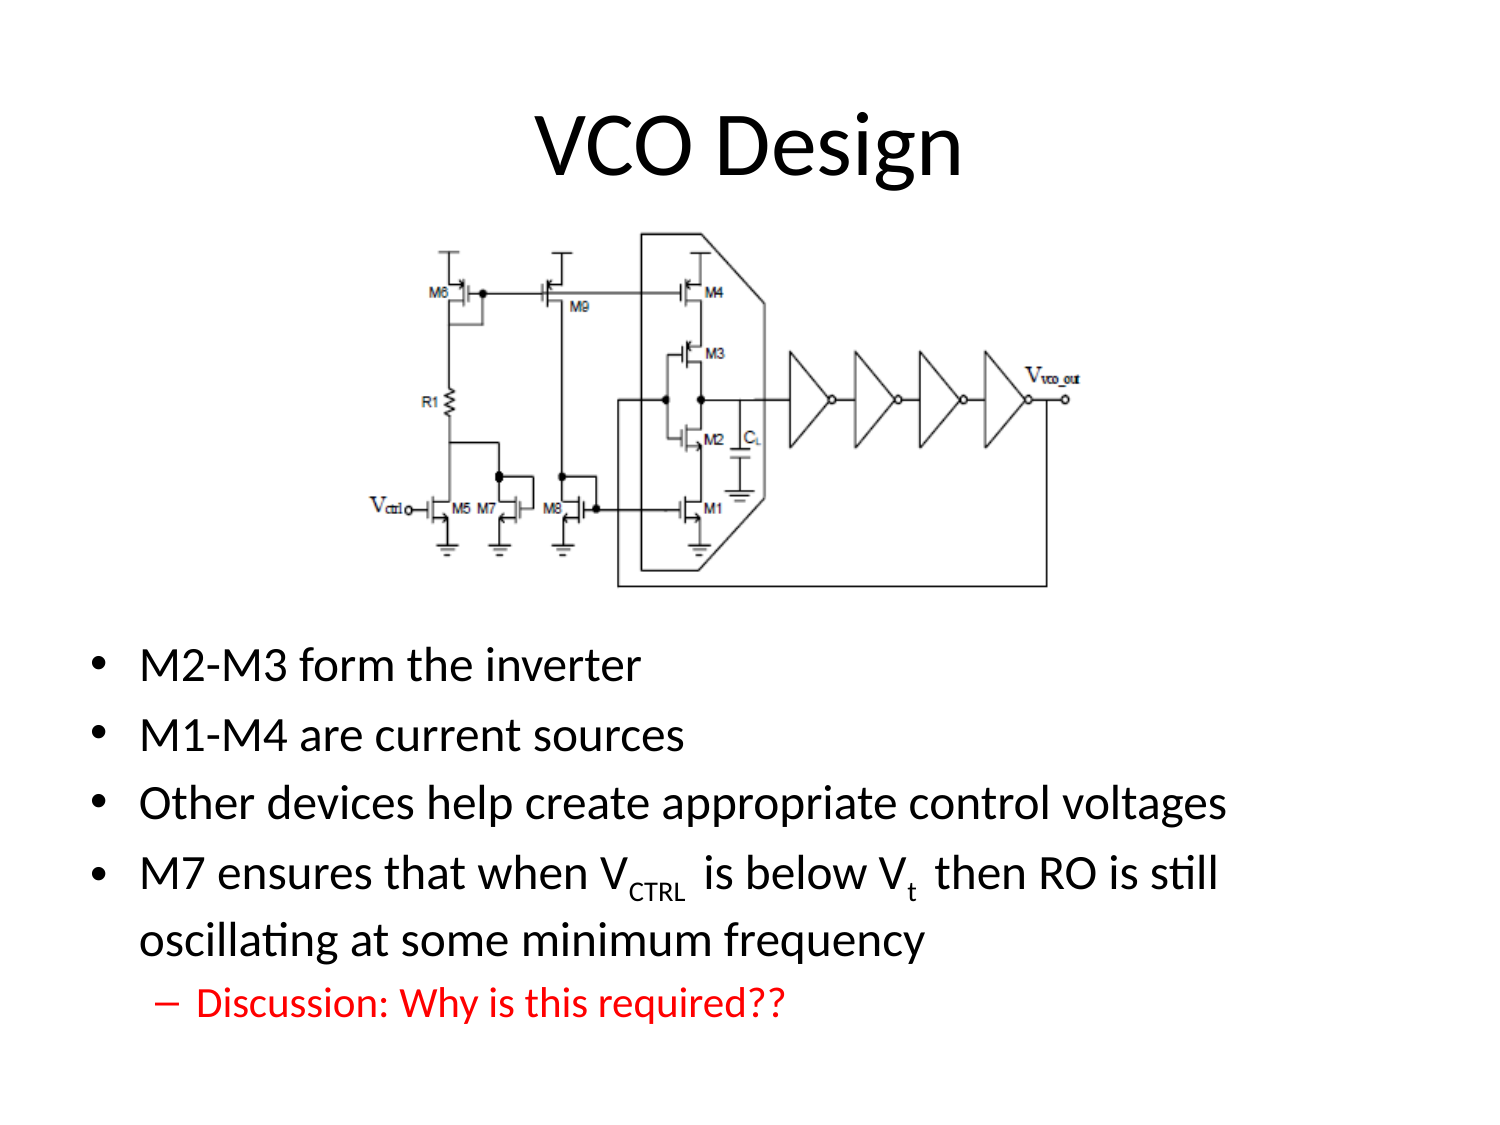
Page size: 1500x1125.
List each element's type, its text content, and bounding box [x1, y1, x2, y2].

picture [349, 212, 1090, 626]
title VCO Design [75, 45, 1425, 233]
list M2-M3 form the inverter M1-M4 are current sources Other devices help create appropriate control voltages M7 ensures that when VCTRL is below Vt then RO is still oscillating at some minimum frequency Discussion: Why is this required?? [75, 624, 1425, 1038]
